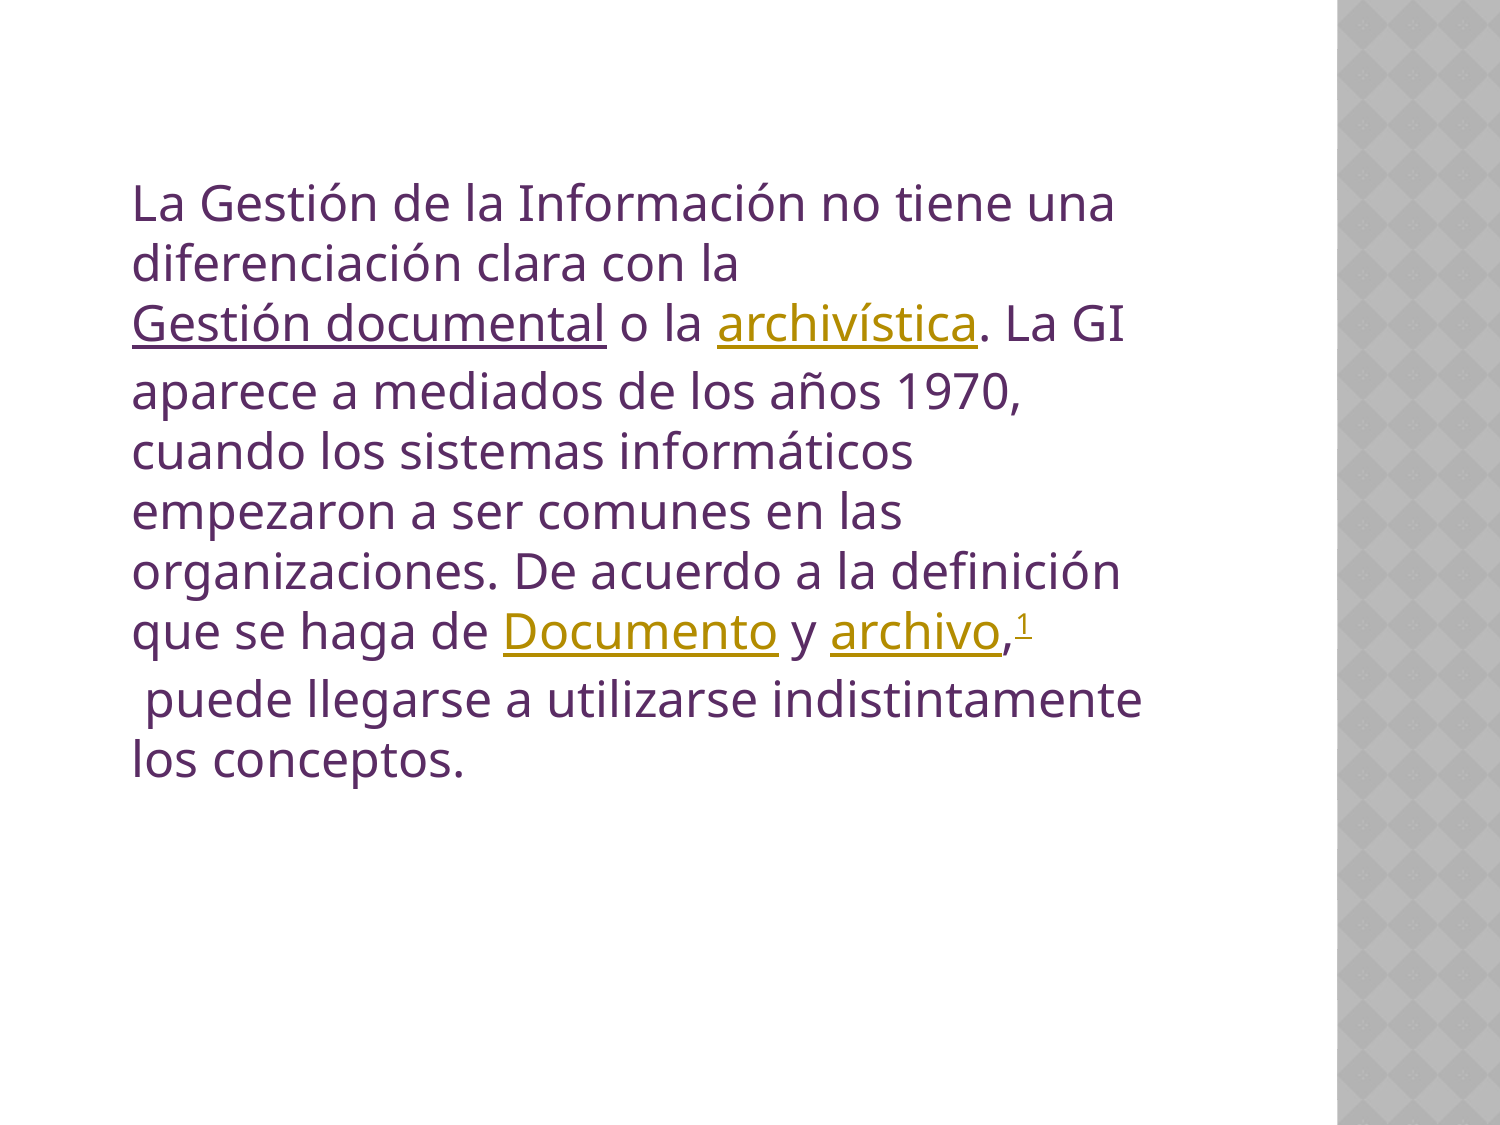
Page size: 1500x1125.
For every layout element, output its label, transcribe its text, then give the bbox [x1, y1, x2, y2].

text_box La Gestión de la Información no tiene una diferenciación clara con la Gestión documental o la archivística. La GI aparece a mediados de los años 1970, cuando los sistemas informáticos empezaron a ser comunes en las organizaciones. De acuerdo a la definición que se haga de Documento y archivo,1 puede llegarse a utilizarse indistintamente los conceptos. [117, 163, 1172, 796]
